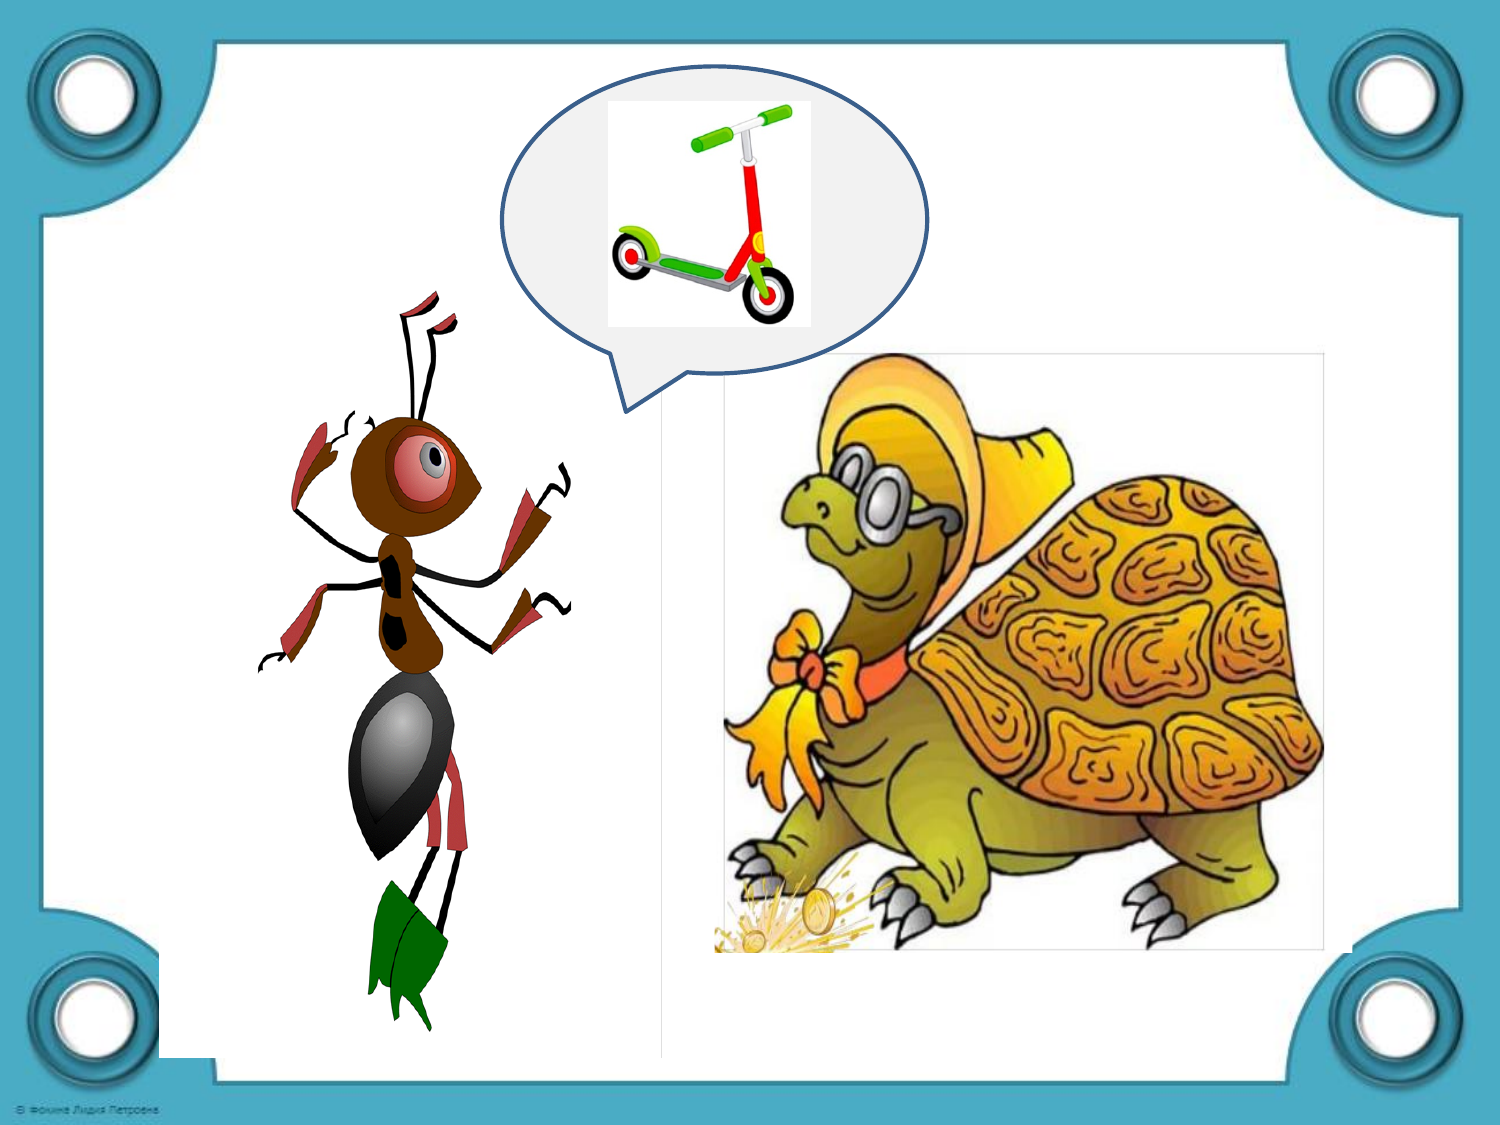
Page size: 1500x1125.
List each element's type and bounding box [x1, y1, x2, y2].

picture [0, 0, 1500, 1125]
text_box [499, 64, 930, 301]
text_box [666, 335, 709, 389]
